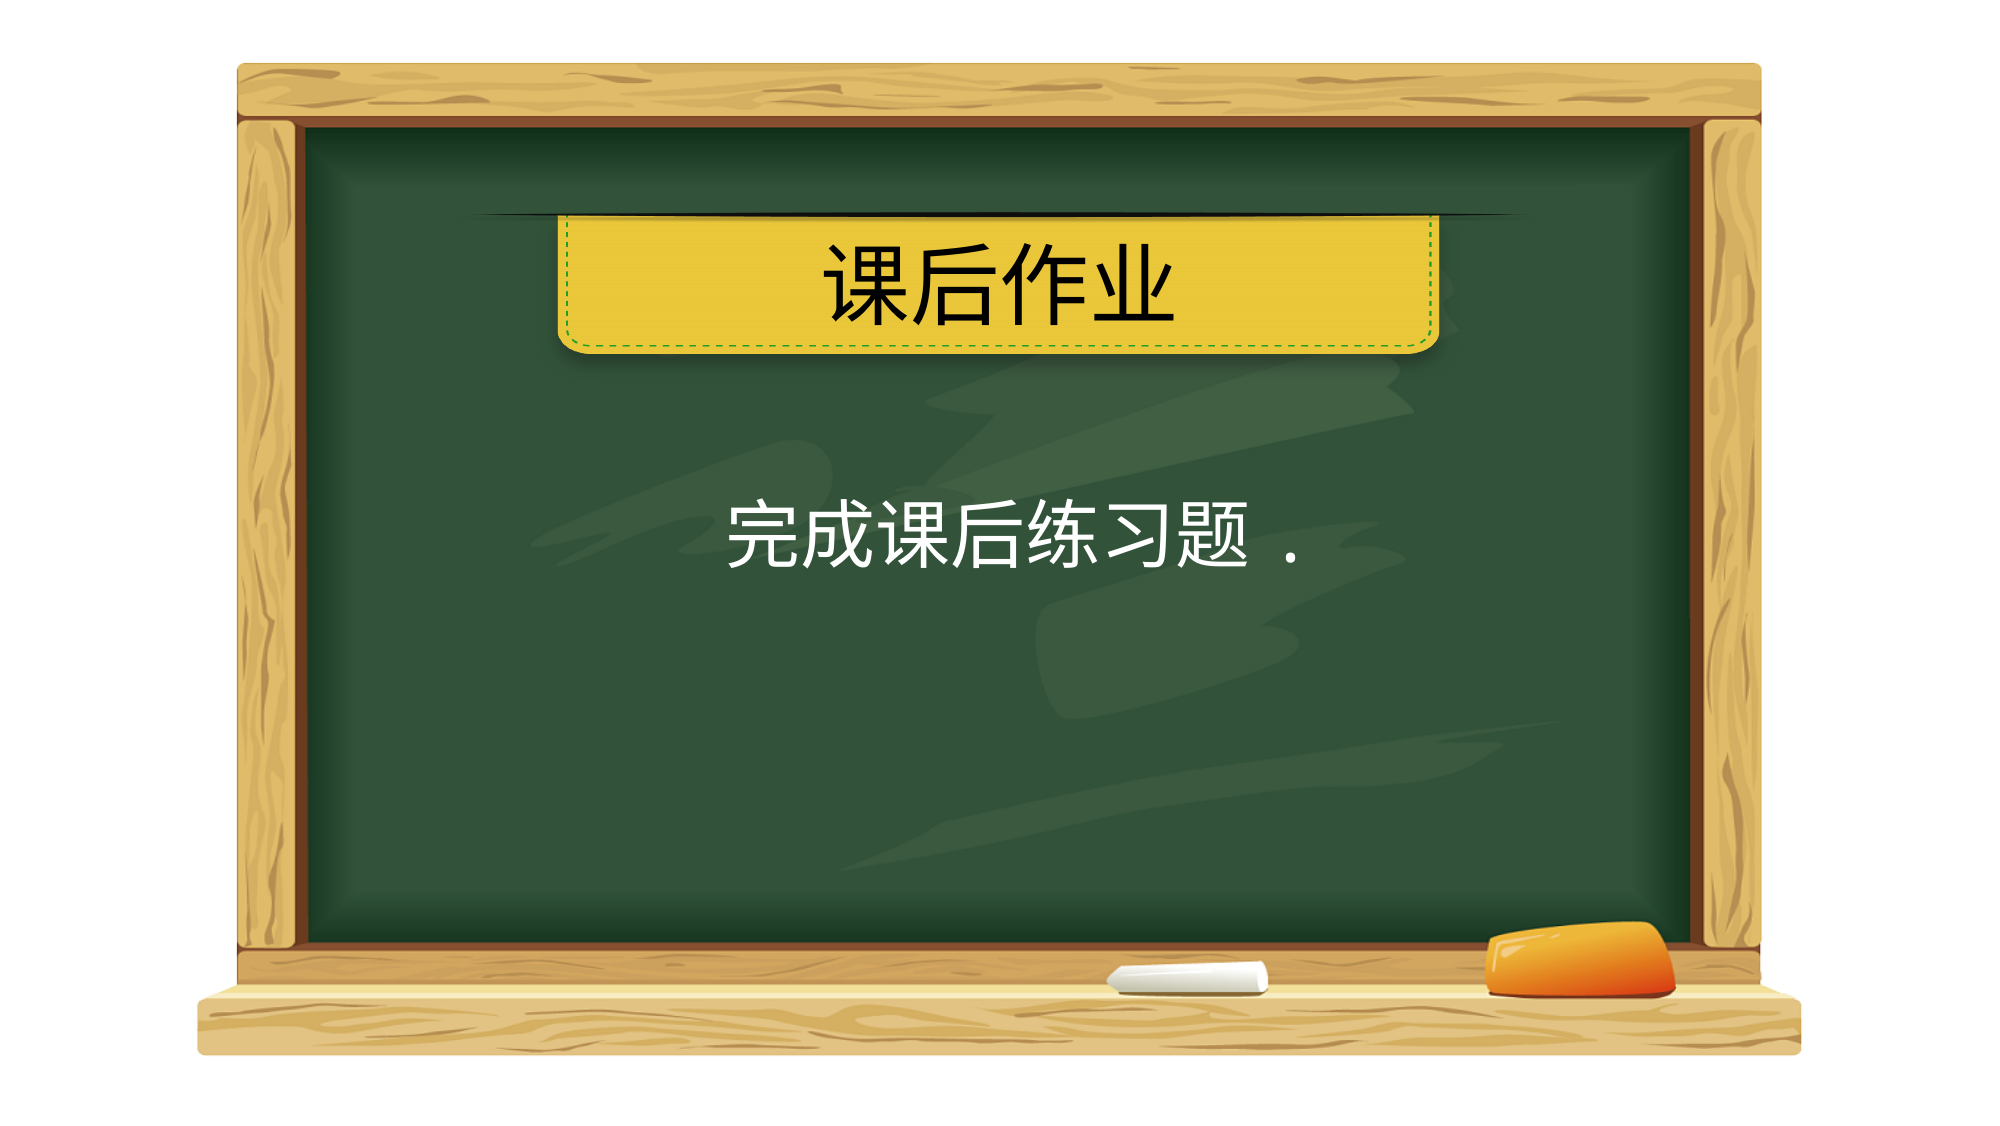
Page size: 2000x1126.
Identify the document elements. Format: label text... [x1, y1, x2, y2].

text_box 完成课后练习题. [364, 432, 1674, 588]
picture [123, 53, 1876, 1082]
